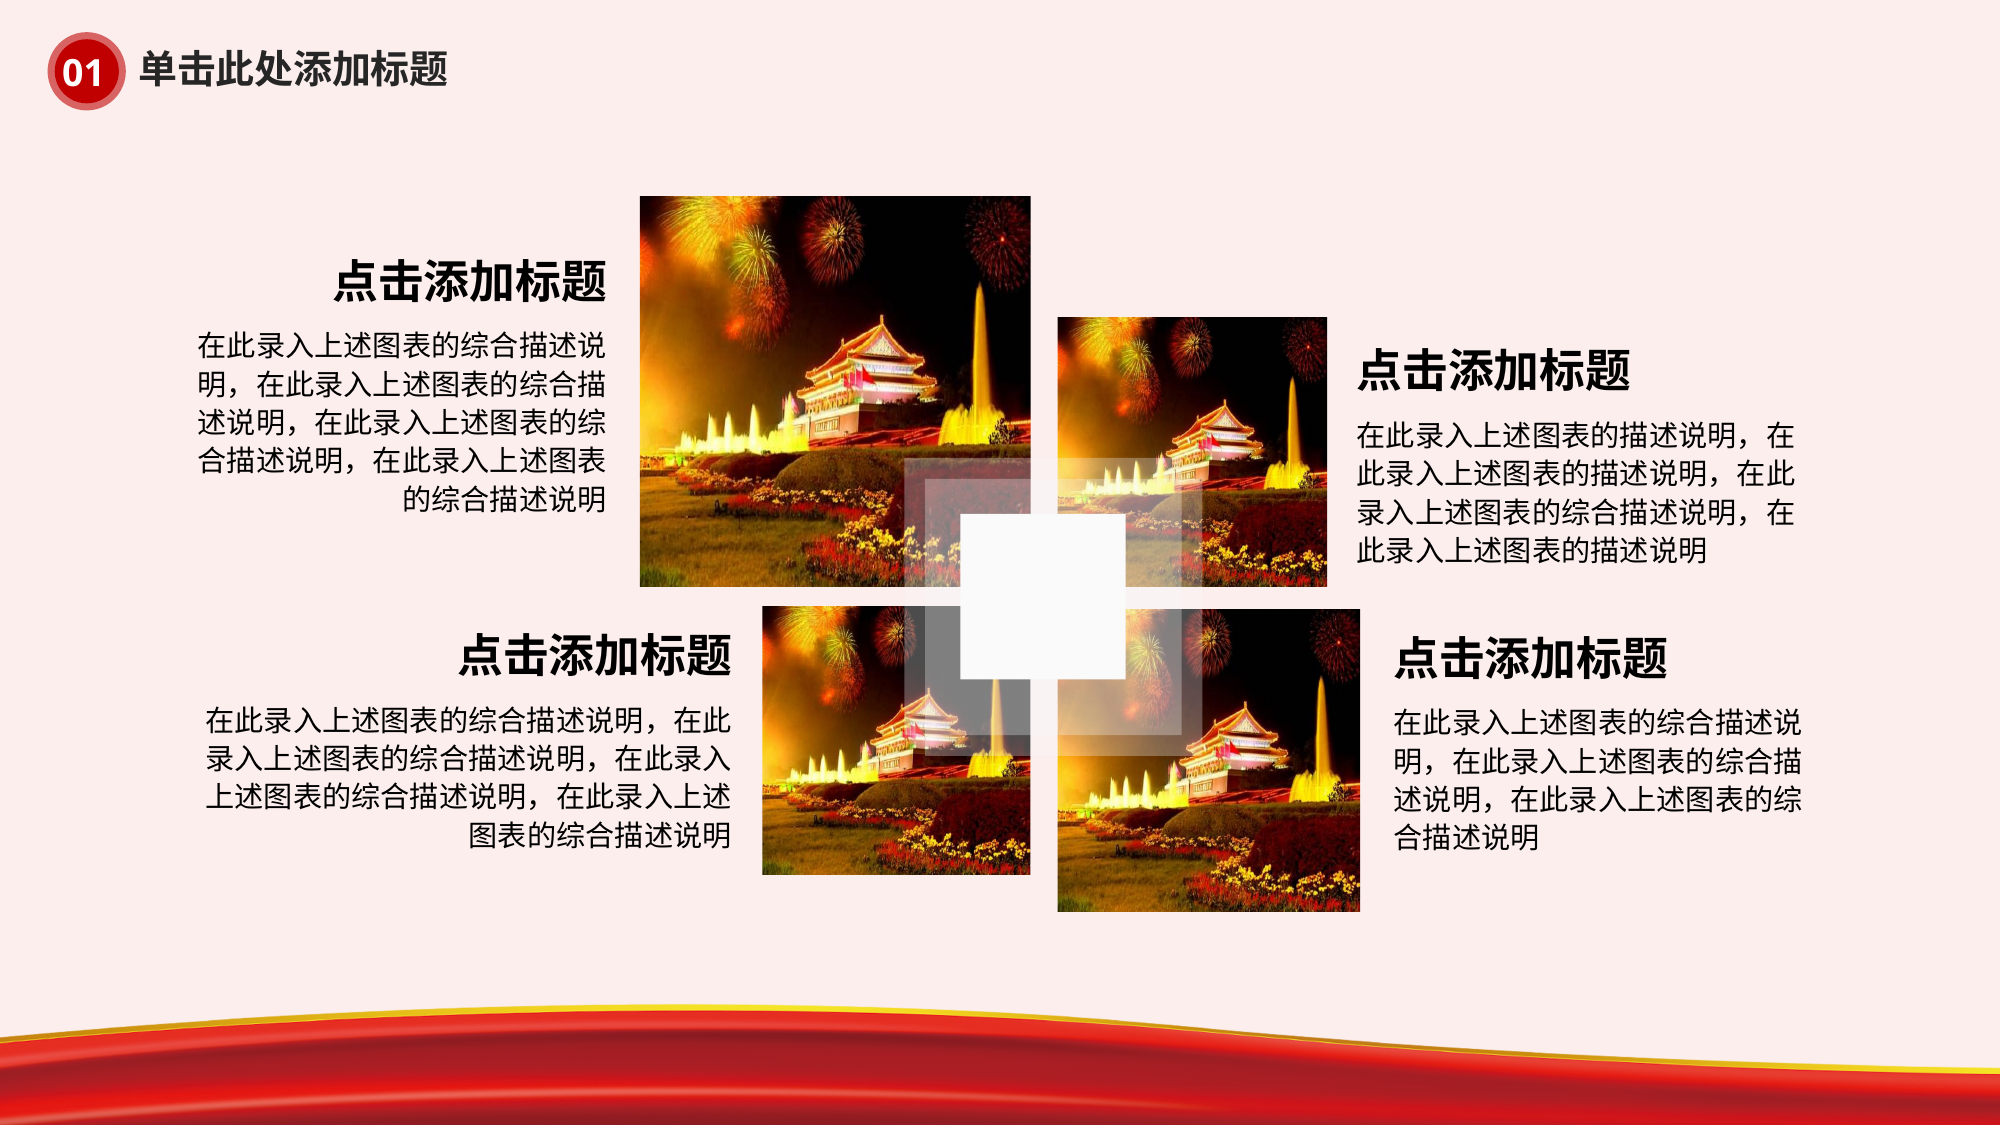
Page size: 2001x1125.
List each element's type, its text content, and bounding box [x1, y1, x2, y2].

text_box [1057, 608, 1361, 913]
text_box 在此录入上述图表的描述说明，在此录入上述图表的描述说明，在此录入上述图表的综合描述说明，在此录入上述图表的描述说明 [1341, 406, 1816, 575]
text_box [924, 478, 1203, 757]
text_box 点击添加标题 [1378, 621, 1774, 692]
picture [0, 931, 2000, 1125]
text_box [903, 457, 1183, 736]
text_box 在此录入上述图表的综合描述说明，在此录入上述图表的综合描述说明，在此录入上述图表的综合描述说明 [1378, 693, 1820, 863]
text_box 01 [47, 41, 149, 101]
text_box [61, 101, 113, 111]
text_box [61, 32, 112, 41]
text_box [1057, 316, 1328, 588]
text_box 点击添加标题 [1341, 334, 1737, 405]
text_box 点击添加标题 [351, 619, 747, 690]
text_box 点击添加标题 [226, 244, 622, 315]
text_box 在此录入上述图表的综合描述说明，在此录入上述图表的综合描述说明，在此录入上述图表的综合描述说明，在此录入上述图表的综合描述说明 [181, 316, 622, 524]
text_box [959, 513, 1127, 680]
text_box 单击此处添加标题 [123, 36, 482, 99]
text_box [639, 195, 1032, 588]
text_box 在此录入上述图表的综合描述说明，在此录入上述图表的综合描述说明，在此录入上述图表的综合描述说明，在此录入上述图表的综合描述说明 [181, 690, 747, 860]
text_box [761, 605, 1031, 875]
